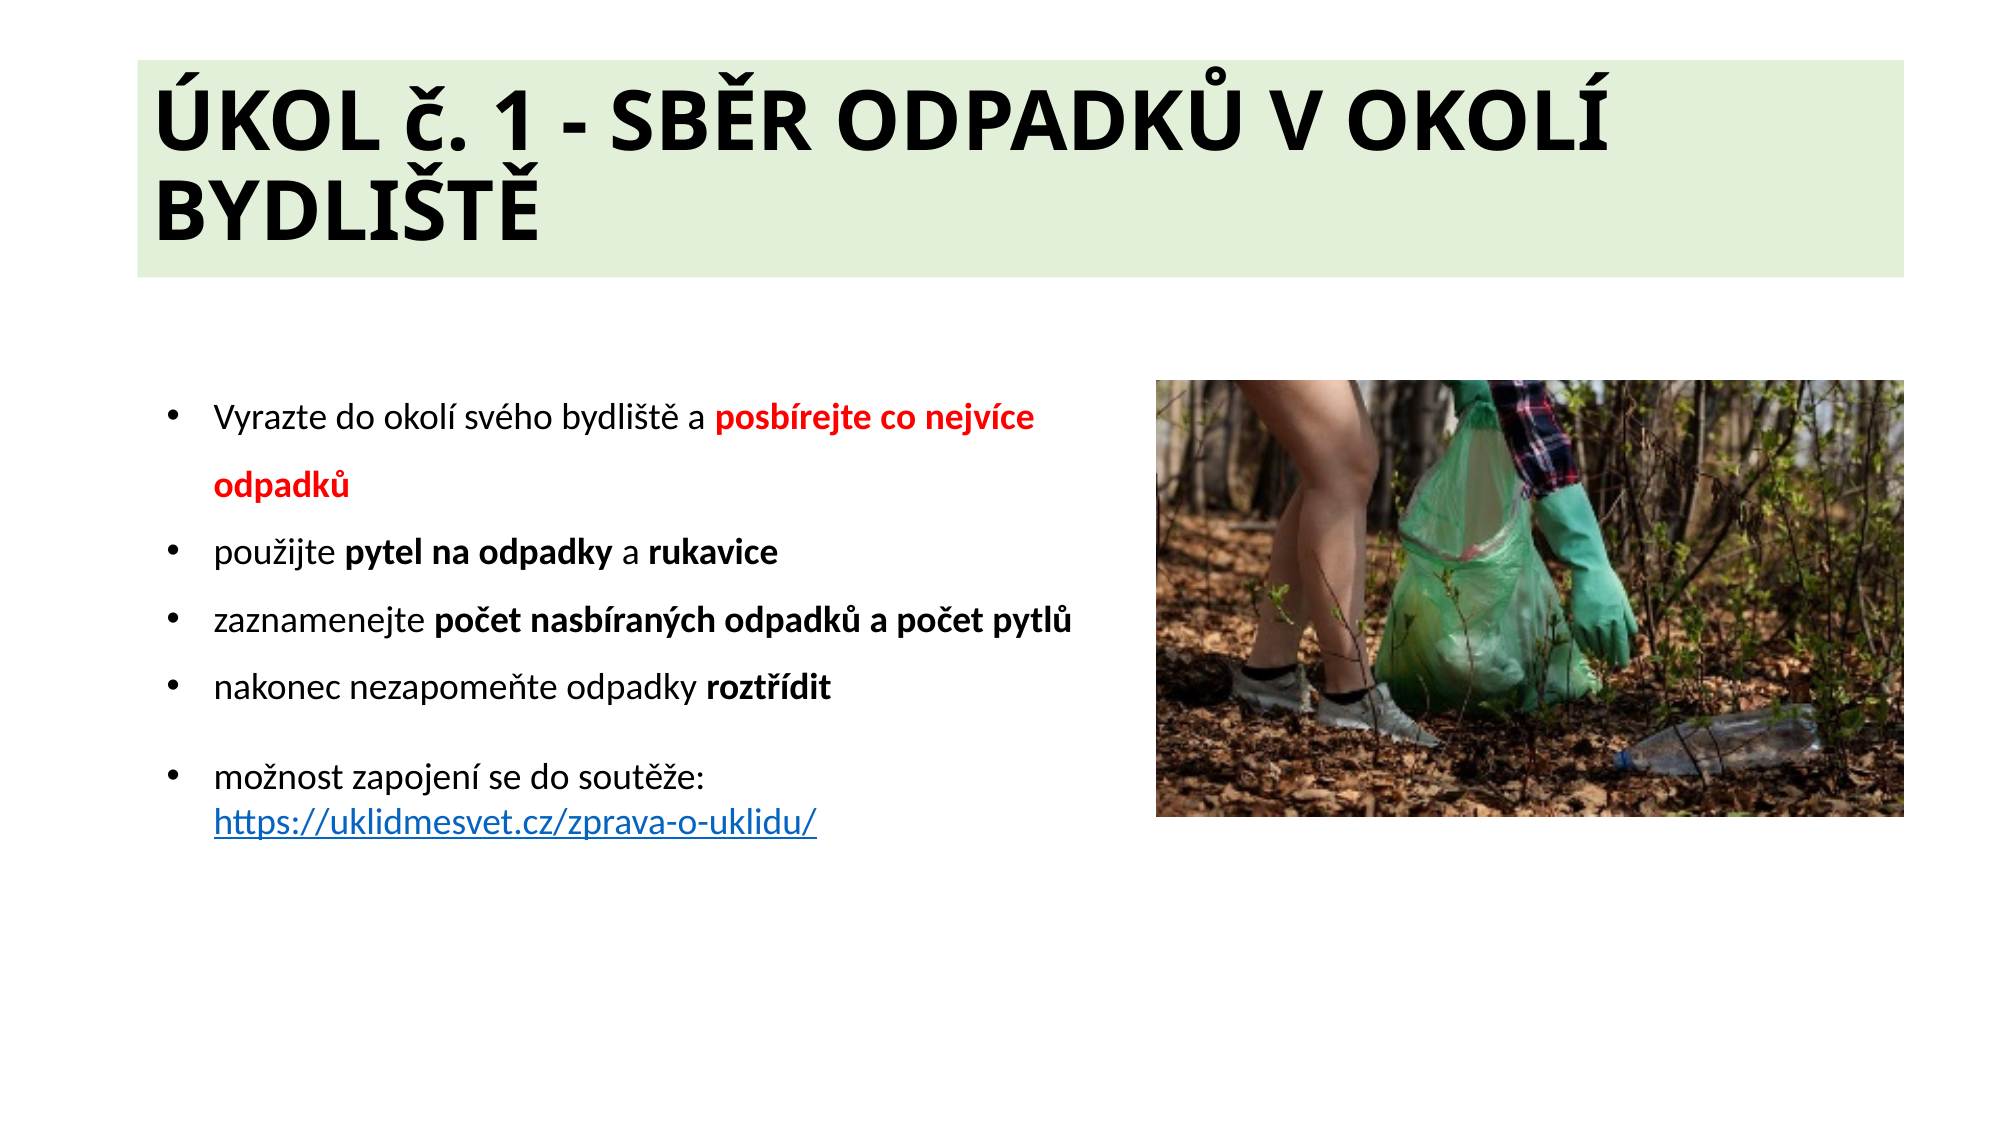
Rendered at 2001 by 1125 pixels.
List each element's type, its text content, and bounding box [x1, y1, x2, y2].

text_box Vyrazte do okolí svého bydliště a posbírejte co nejvíce odpadků použijte pytel na odpadky a rukavice zaznamenejte počet nasbíraných odpadků a počet pytlů nakonec nezapomeňte odpadky roztřídit možnost zapojení se do soutěže: https://uklidmesvet.cz/zprava-o-uklidu/ [151, 362, 1157, 895]
title ÚKOL č. 1 - SBĚR ODPADKŮ V OKOLÍ BYDLIŠTĚ [137, 59, 1904, 278]
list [1156, 380, 1904, 817]
